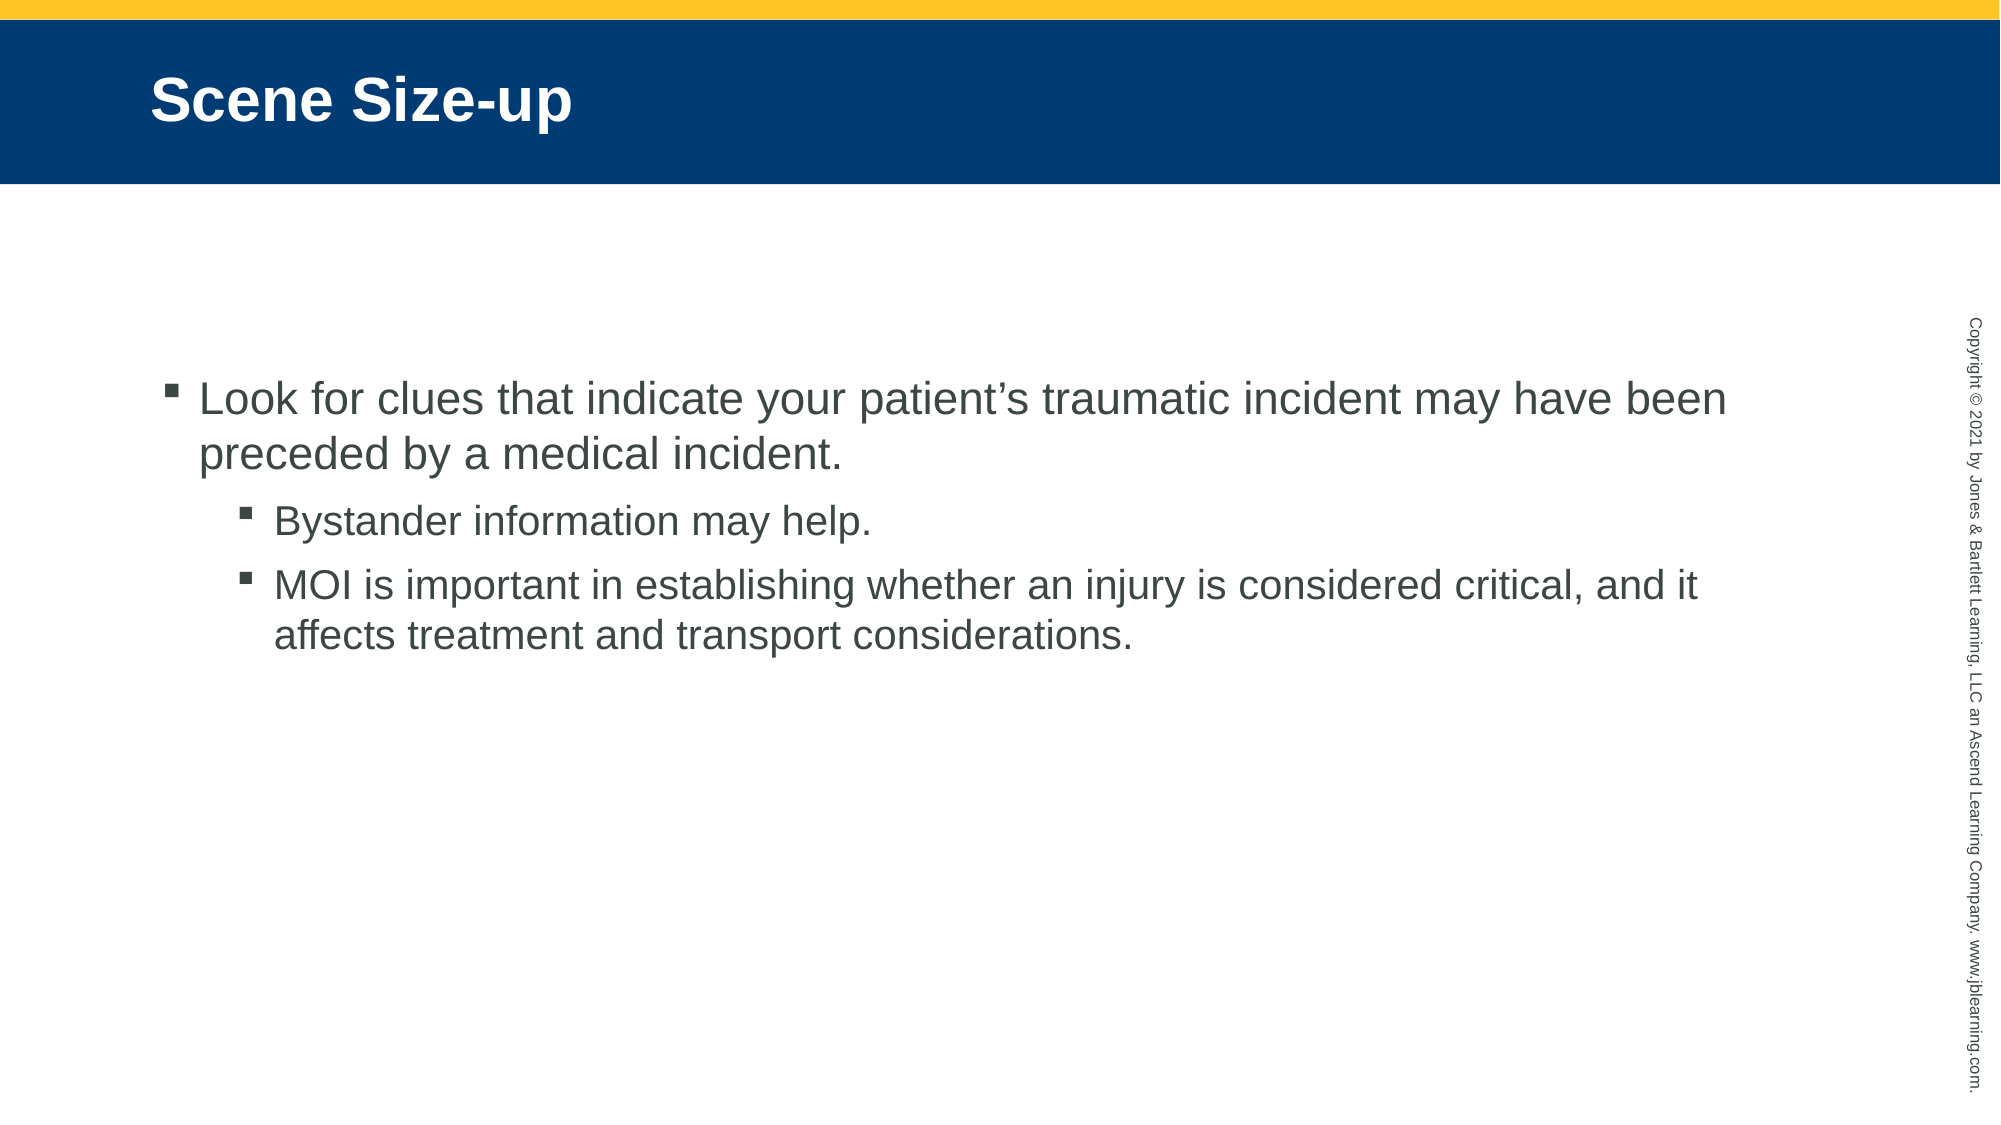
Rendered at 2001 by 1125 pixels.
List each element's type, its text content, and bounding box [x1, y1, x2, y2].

title Scene Size-up [0, 19, 2000, 185]
list Look for clues that indicate your patient’s traumatic incident may have been preceded by a medical incident. Bystander information may help. MOI is important in establishing whether an injury is considered critical, and it affects treatment and transport considerations. [146, 361, 1859, 1016]
